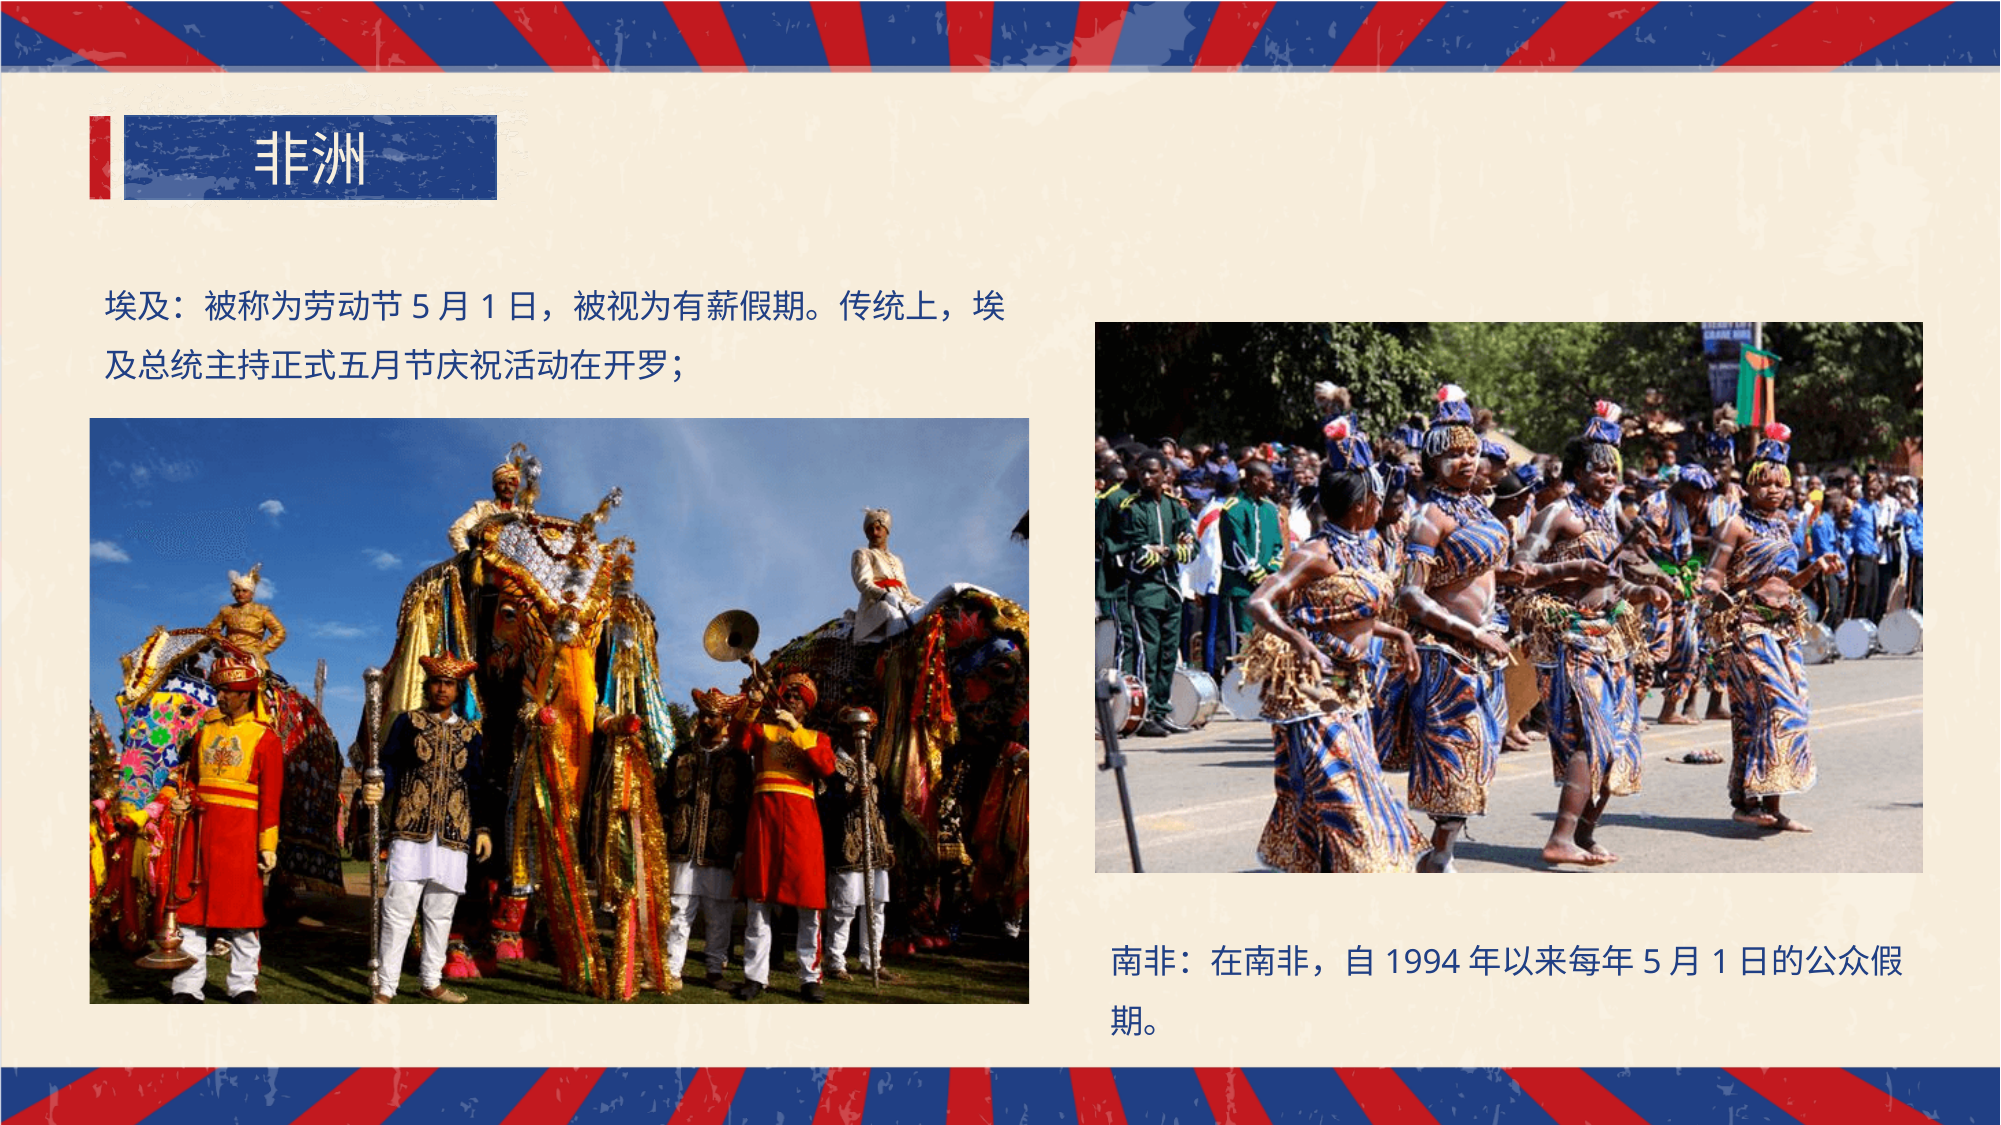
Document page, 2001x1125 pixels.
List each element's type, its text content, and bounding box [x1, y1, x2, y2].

text_box 埃及：被称为劳动节5月1日，被视为有薪假期。传统上，埃及总统主持正式五月节庆祝活动在开罗； [89, 257, 1030, 392]
text_box 南非：在南非，自1994年以来每年5月1日的公众假期。 [1095, 913, 1923, 1048]
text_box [89, 84, 527, 208]
picture [2, 2, 2000, 1125]
